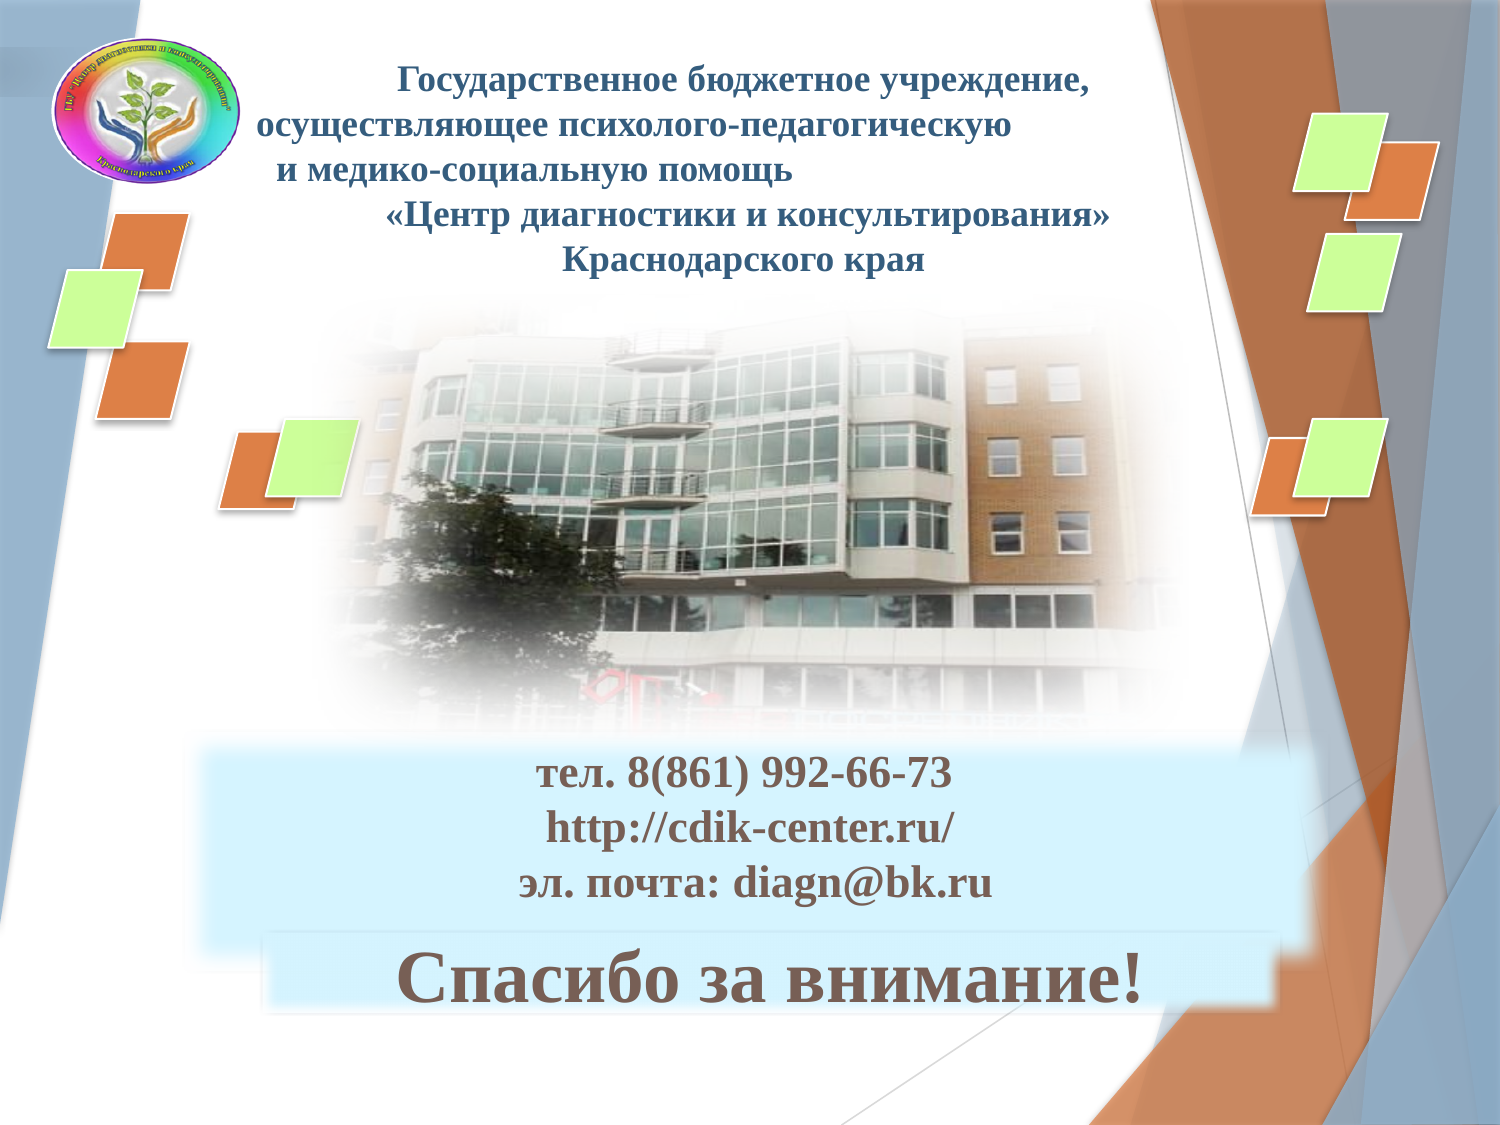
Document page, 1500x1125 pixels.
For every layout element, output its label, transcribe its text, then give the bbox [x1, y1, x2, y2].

text_box [1249, 436, 1329, 517]
text_box Государственное бюджетное учреждение, осуществляющее психолого-педагогическую и медико-социальную помощь «Центр диагностики и консультирования» Краснодарского края [241, 46, 1247, 287]
text_box [1306, 232, 1403, 313]
text_box [99, 211, 191, 292]
text_box Спасибо за внимание! [270, 938, 1273, 999]
text_box [1292, 417, 1389, 498]
text_box [94, 340, 191, 420]
text_box [264, 417, 303, 498]
text_box [1292, 112, 1389, 193]
picture [308, 289, 1192, 751]
text_box тел. 8(861) 992-66-73 http://cdik-center.ru/ эл. почта: diagn@bk.ru [216, 762, 1298, 943]
text_box [217, 430, 296, 511]
picture [50, 36, 242, 186]
text_box [47, 269, 144, 349]
text_box [1343, 141, 1441, 221]
